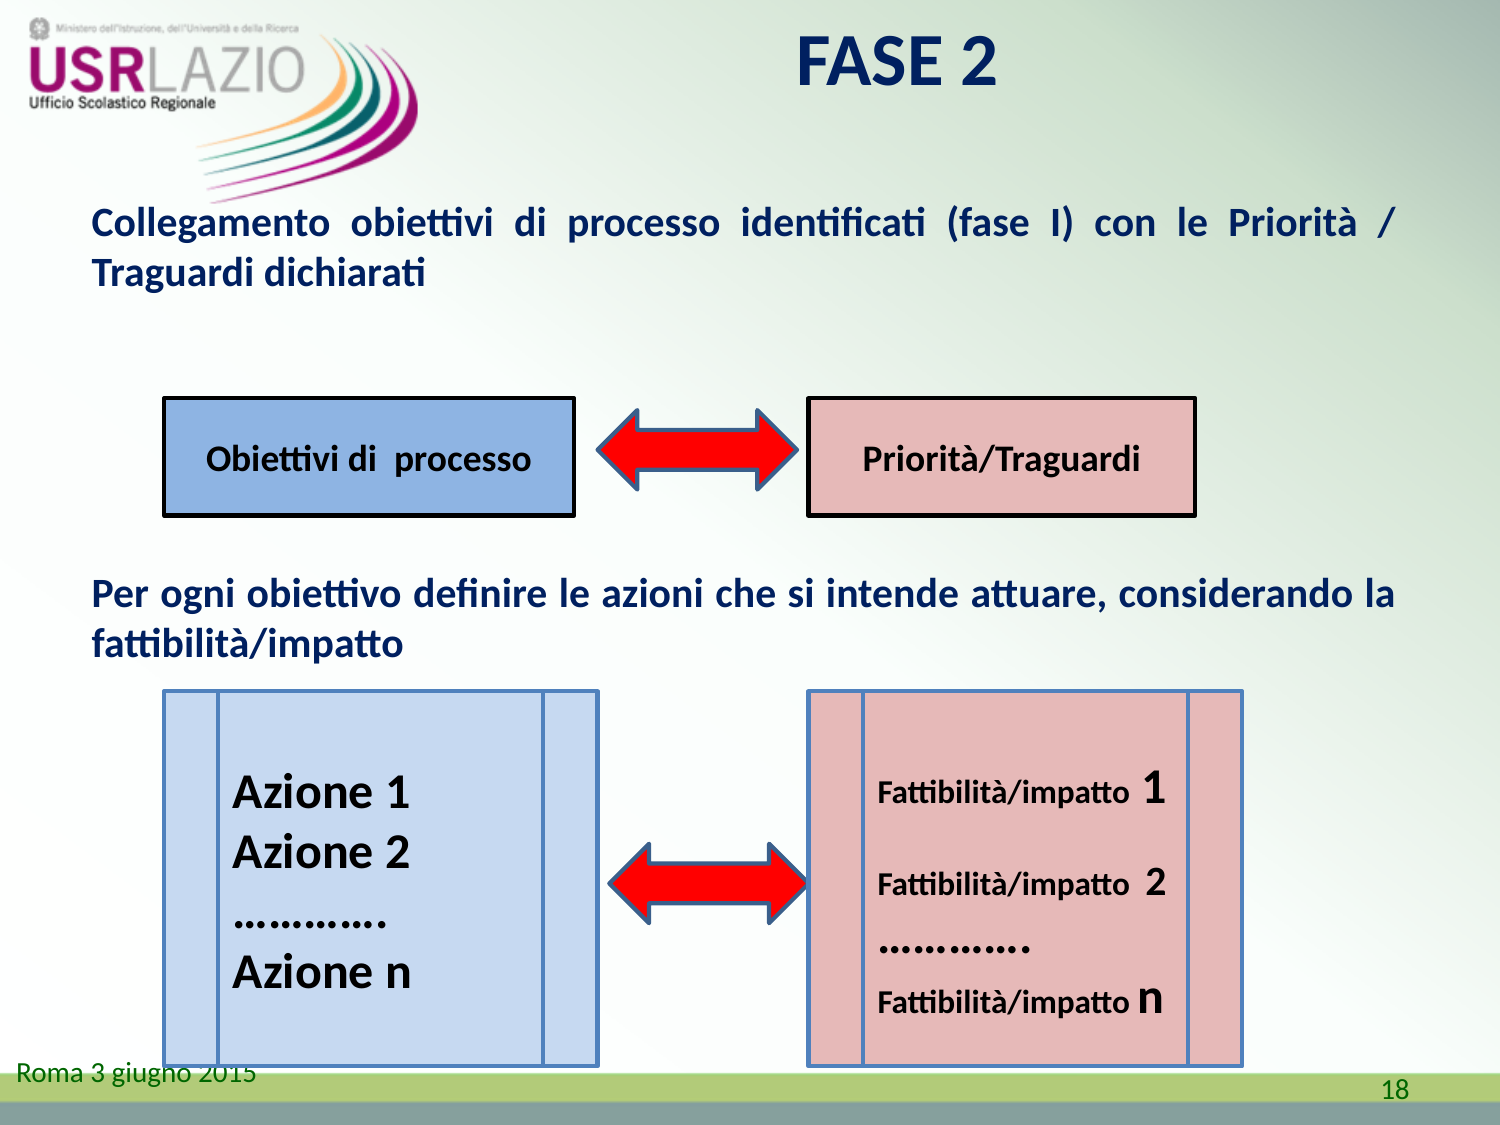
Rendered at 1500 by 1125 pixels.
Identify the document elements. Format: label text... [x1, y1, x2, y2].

title FASE 2 [383, 23, 1412, 149]
text_box [595, 408, 800, 492]
text_box [607, 841, 806, 926]
text_box Priorità/Traguardi [806, 396, 1197, 518]
picture [0, 0, 1500, 1125]
text_box Obiettivi di processo [162, 396, 576, 518]
text_box Azione 1 Azione 2 …………. Azione n [162, 689, 600, 1068]
footer Roma 3 giugno 2015 [0, 1058, 475, 1119]
slide_number 18 [1074, 1057, 1425, 1118]
subtitle Collegamento obiettivi di processo identificati (fase I) con le Priorità / Traguardi dichiarati Per ogni obiettivo definire le azioni che si intende attuare, considerando la fattibilità/impatto [76, 187, 1412, 1067]
text_box Fattibilità/impatto 1 Fattibilità/impatto 2 …………. Fattibilità/impatto n [806, 689, 1244, 1068]
